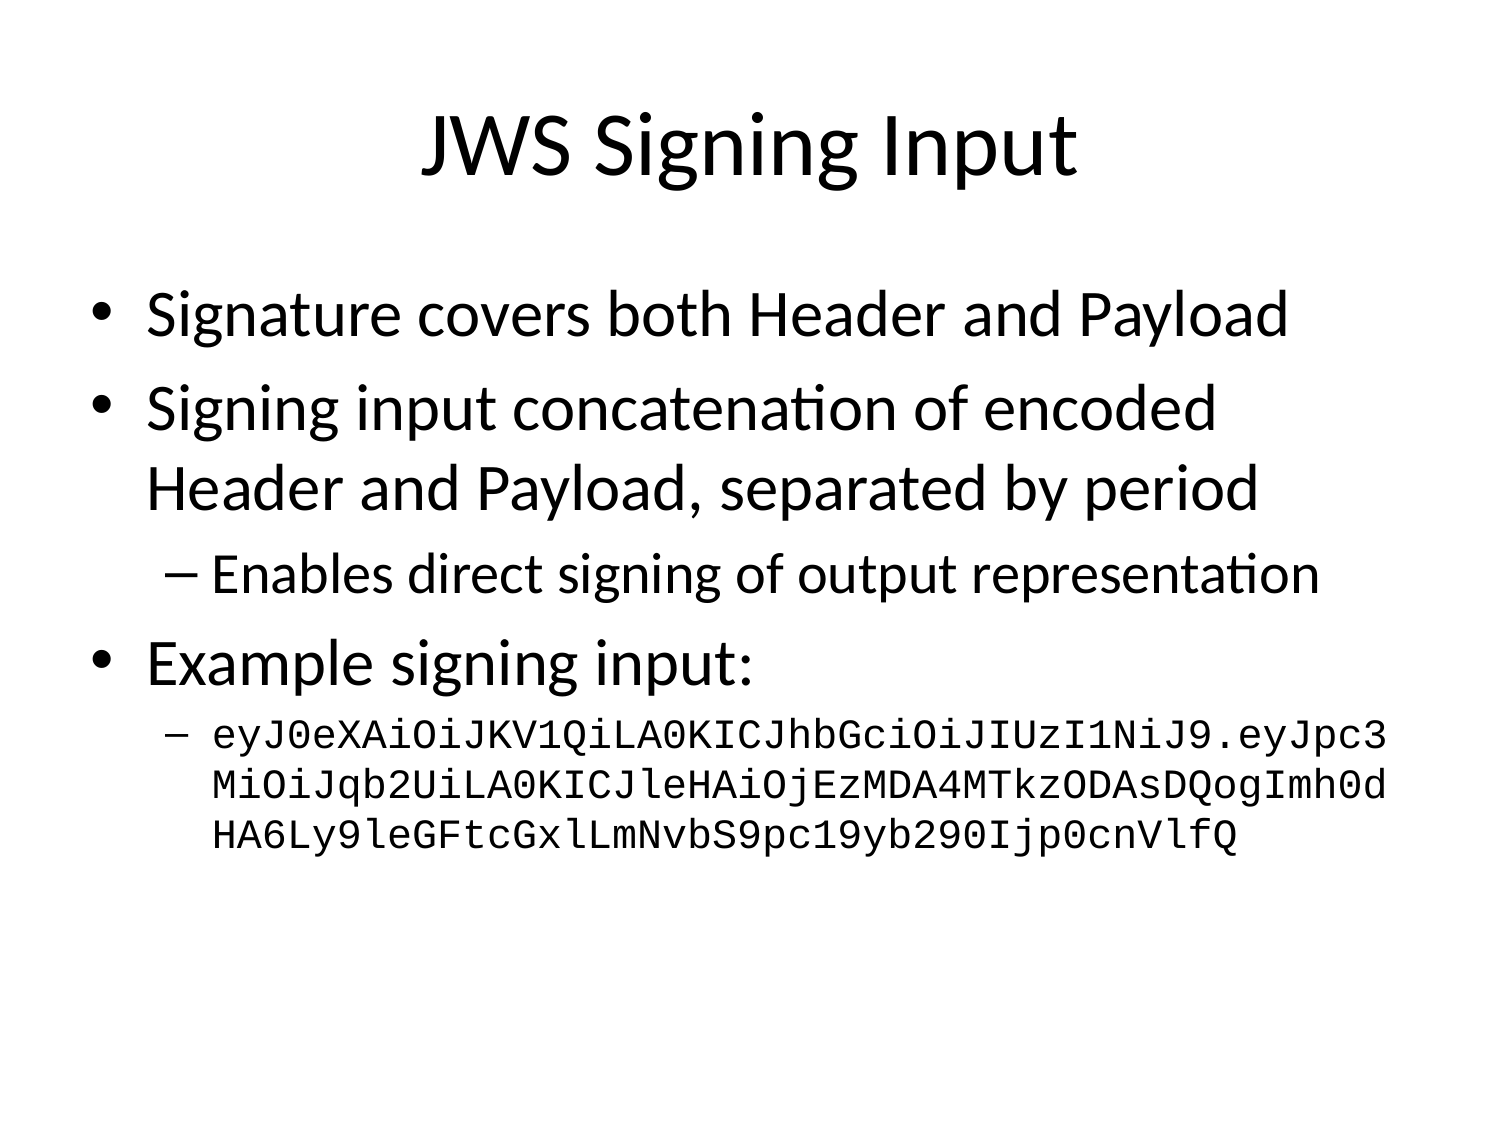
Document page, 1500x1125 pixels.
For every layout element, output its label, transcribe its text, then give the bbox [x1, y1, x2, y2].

list Signature covers both Header and Payload Signing input concatenation of encoded Header and Payload, separated by period Enables direct signing of output representation Example signing input: eyJ0eXAiOiJKV1QiLA0KICJhbGciOiJIUzI1NiJ9.eyJpc3MiOiJqb2UiLA0KICJleHAiOjEzMDA4MTkzODAsDQogImh0dHA6Ly9leGFtcGxlLmNvbS9pc19yb290Ijp0cnVlfQ [75, 262, 1425, 1005]
title JWS Signing Input [75, 45, 1425, 233]
